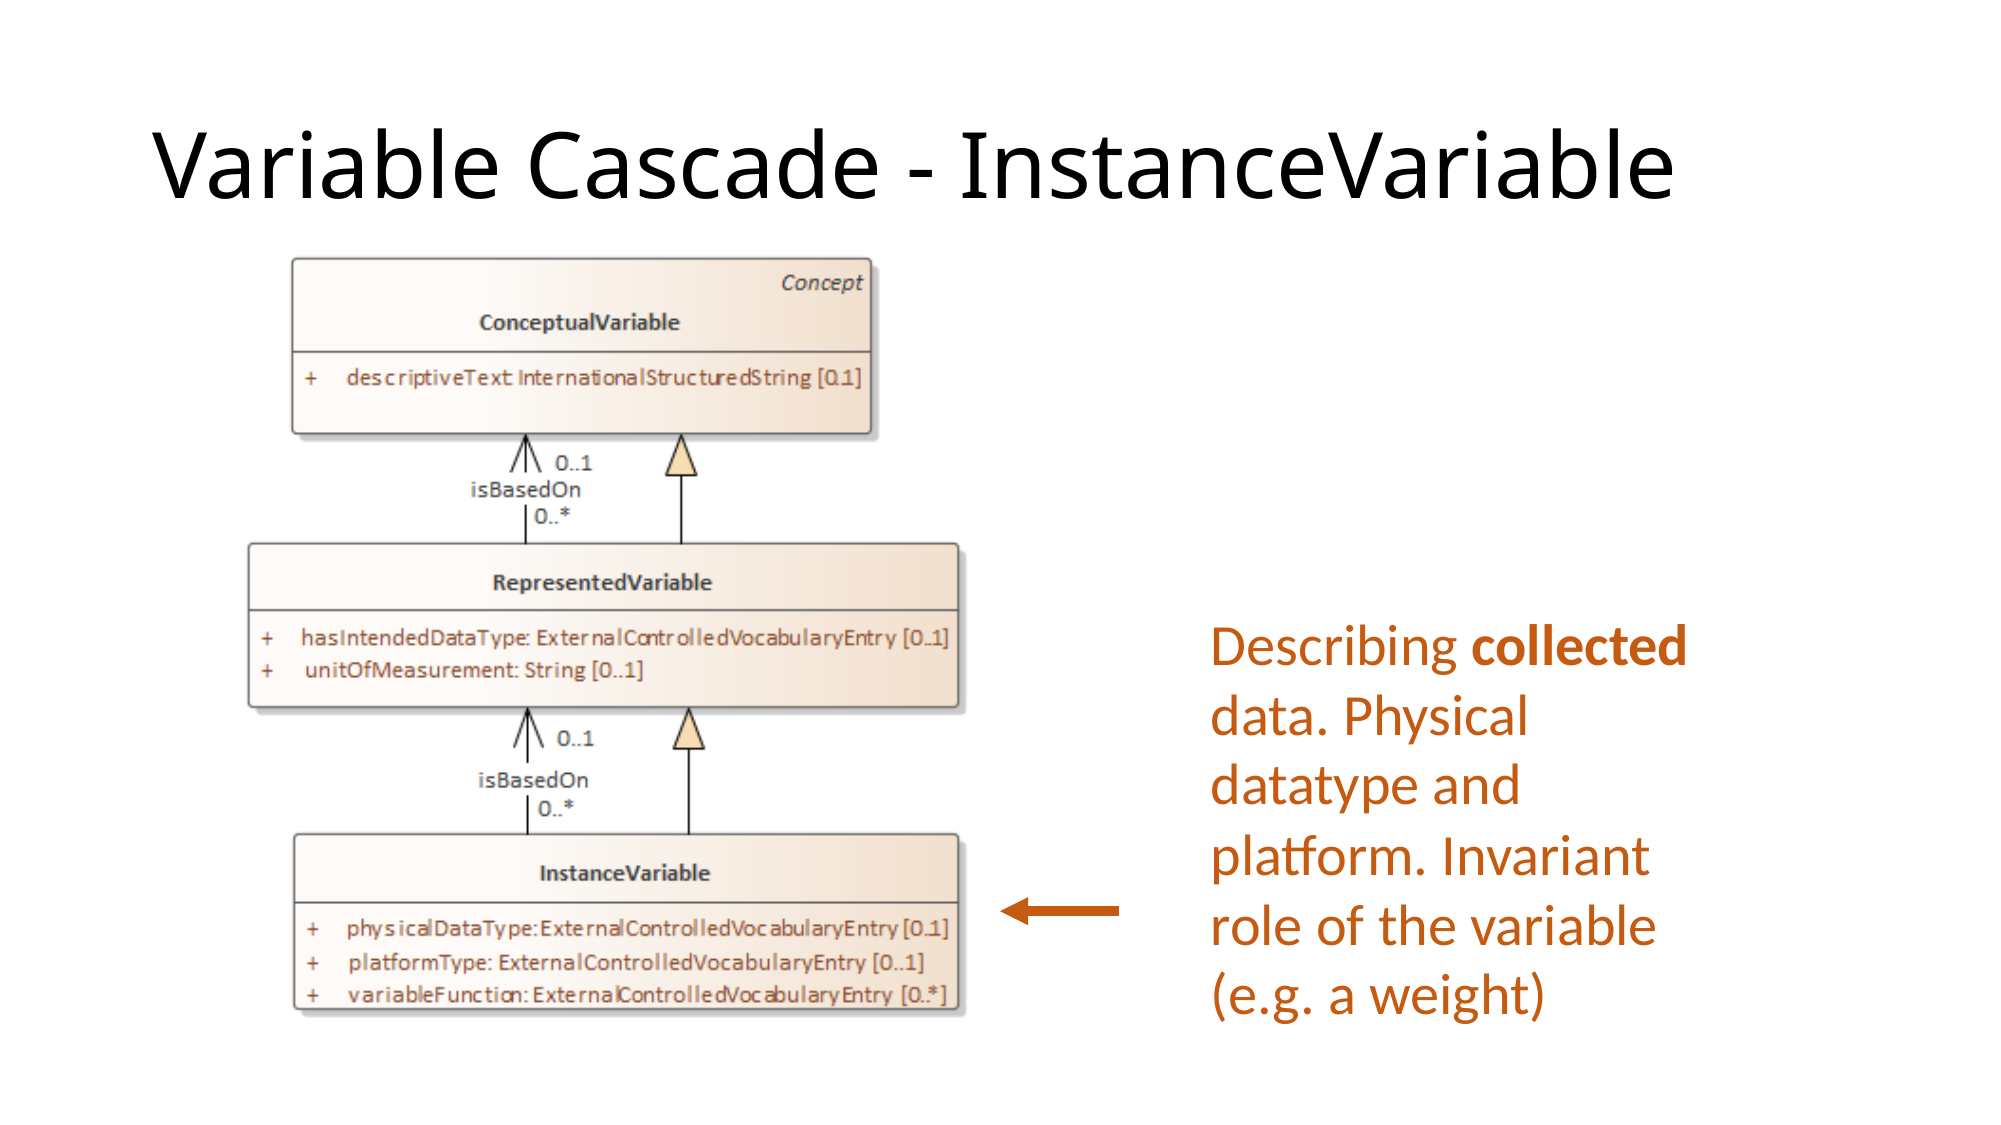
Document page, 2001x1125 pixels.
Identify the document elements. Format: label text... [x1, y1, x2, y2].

picture [228, 229, 1000, 1041]
title Variable Cascade - InstanceVariable [137, 59, 1863, 278]
text_box Describing collected data. Physical datatype and platform. Invariant role of the variable (e.g. a weight) [1196, 599, 1743, 1034]
